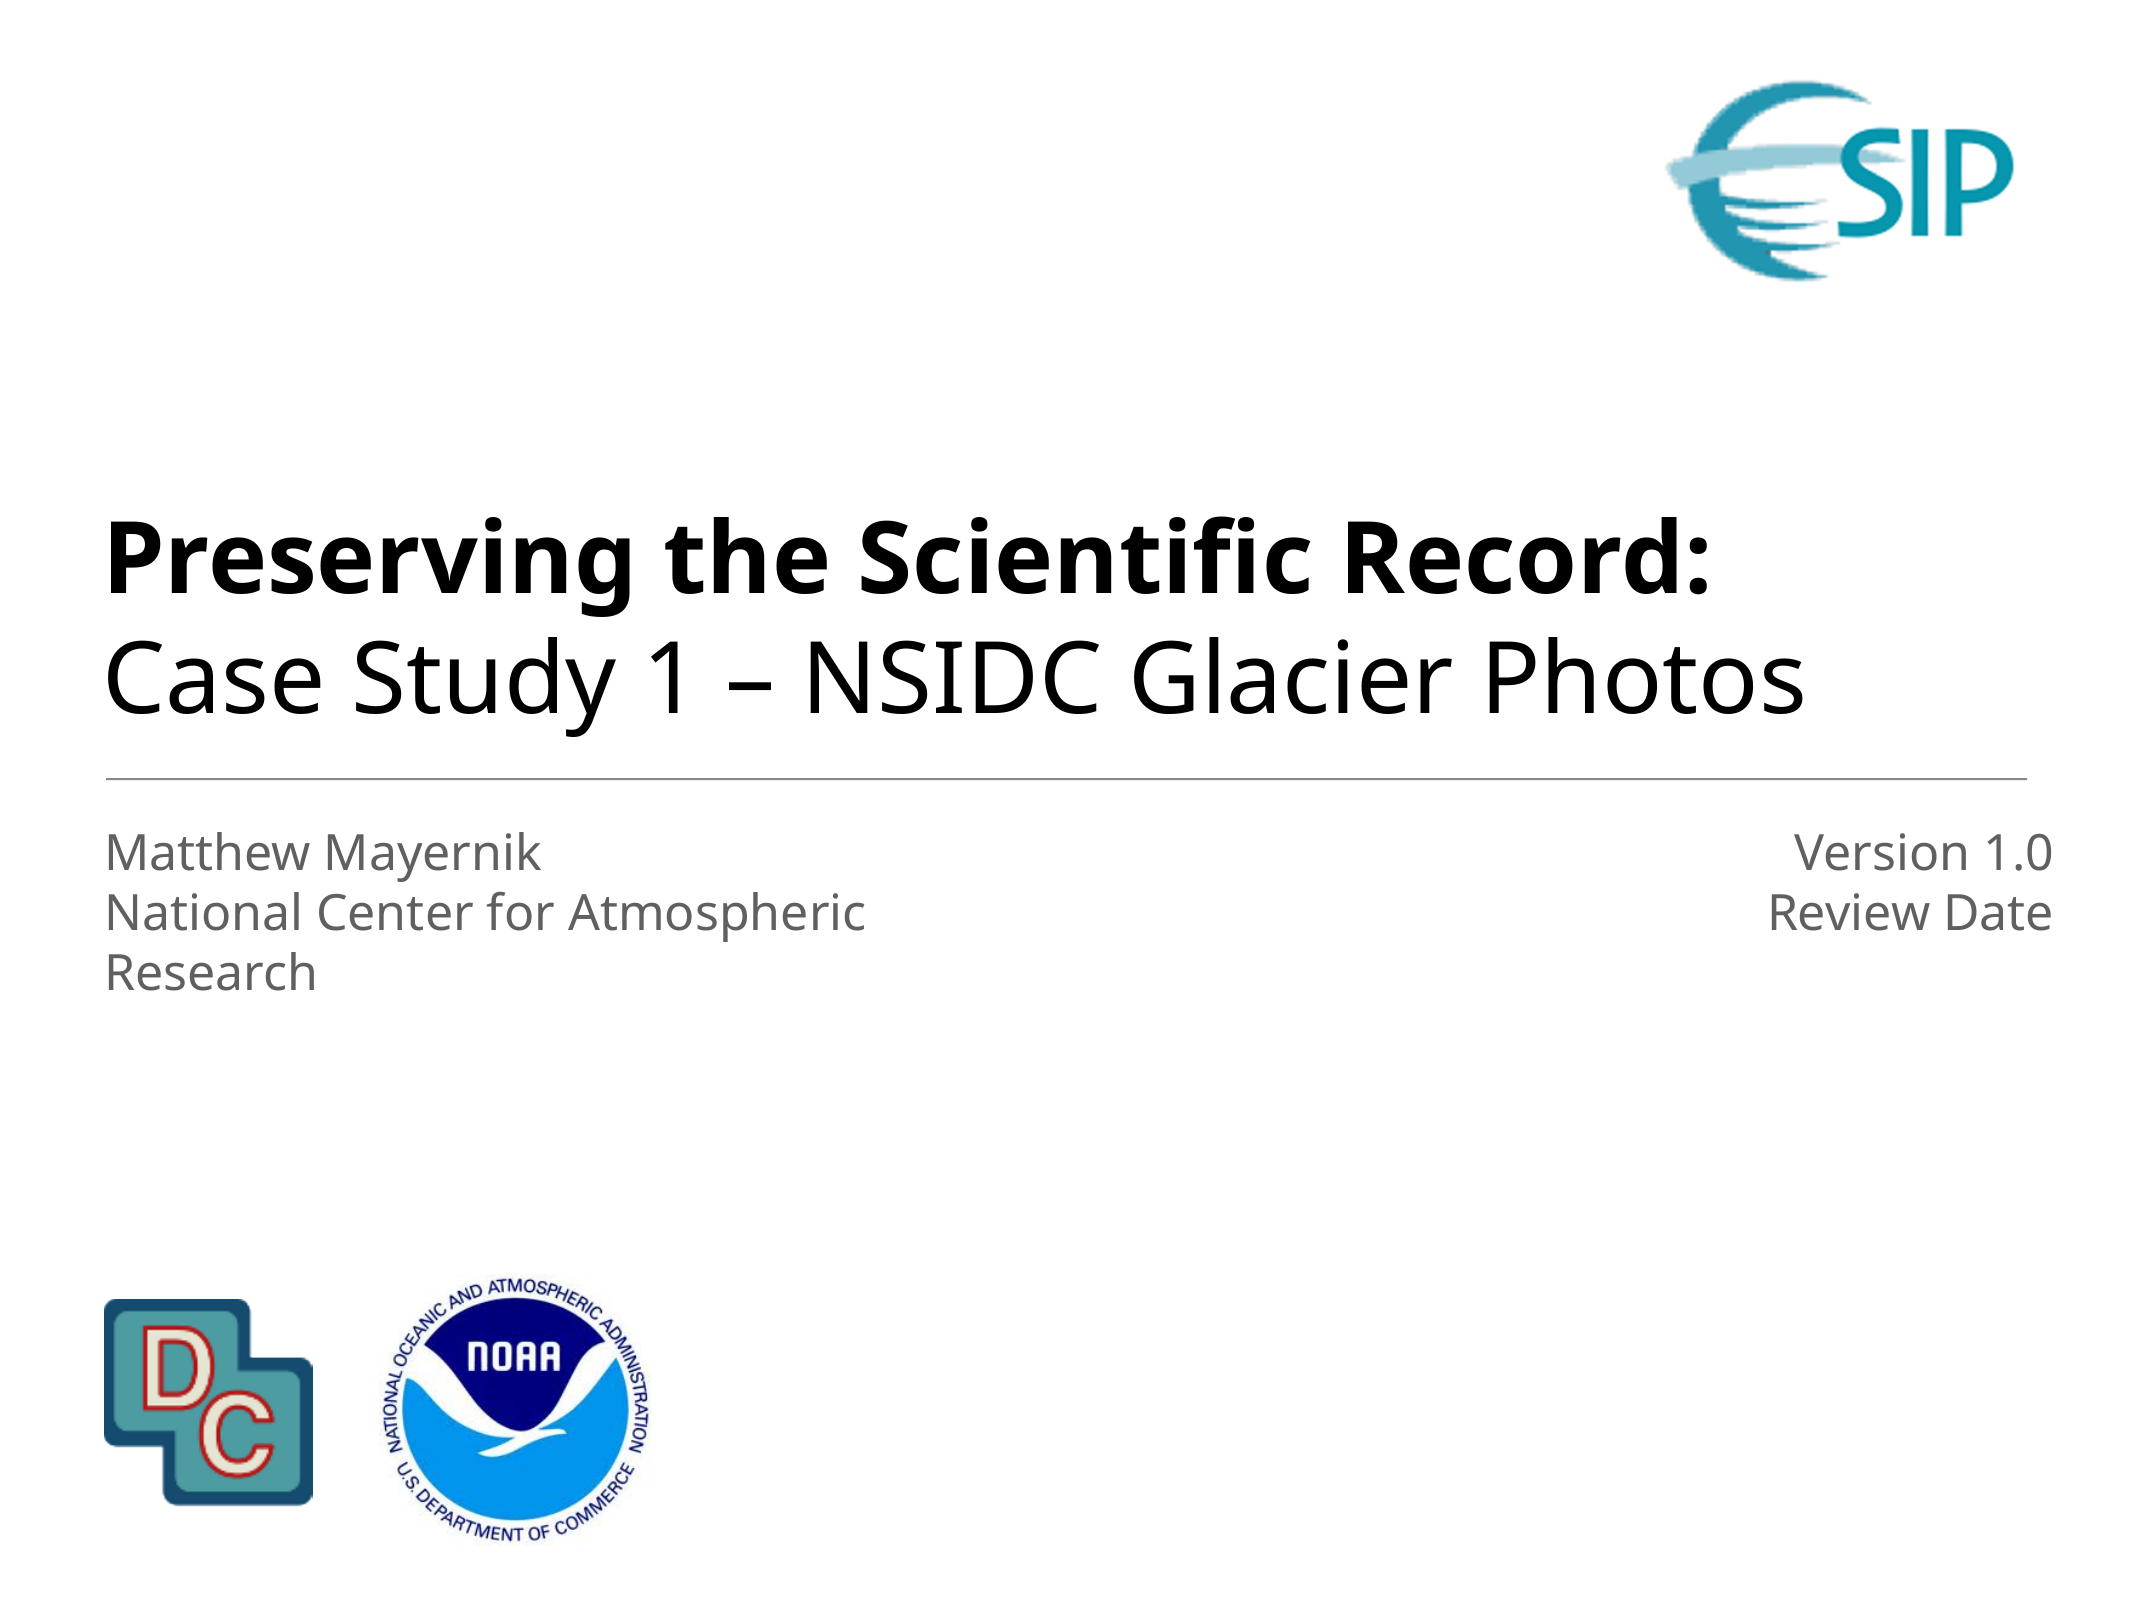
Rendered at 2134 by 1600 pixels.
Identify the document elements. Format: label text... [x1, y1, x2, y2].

text_box Version 1.0 Review Date [1091, 812, 2063, 1334]
list Matthew Mayernik National Center for Atmospheric Research [95, 812, 1067, 1334]
title Preserving the Scientific Record: Case Study 1 – NSIDC Glacier Photos [93, 220, 2040, 742]
picture [103, 1299, 313, 1530]
picture [1654, 62, 2030, 220]
picture [378, 1274, 652, 1548]
